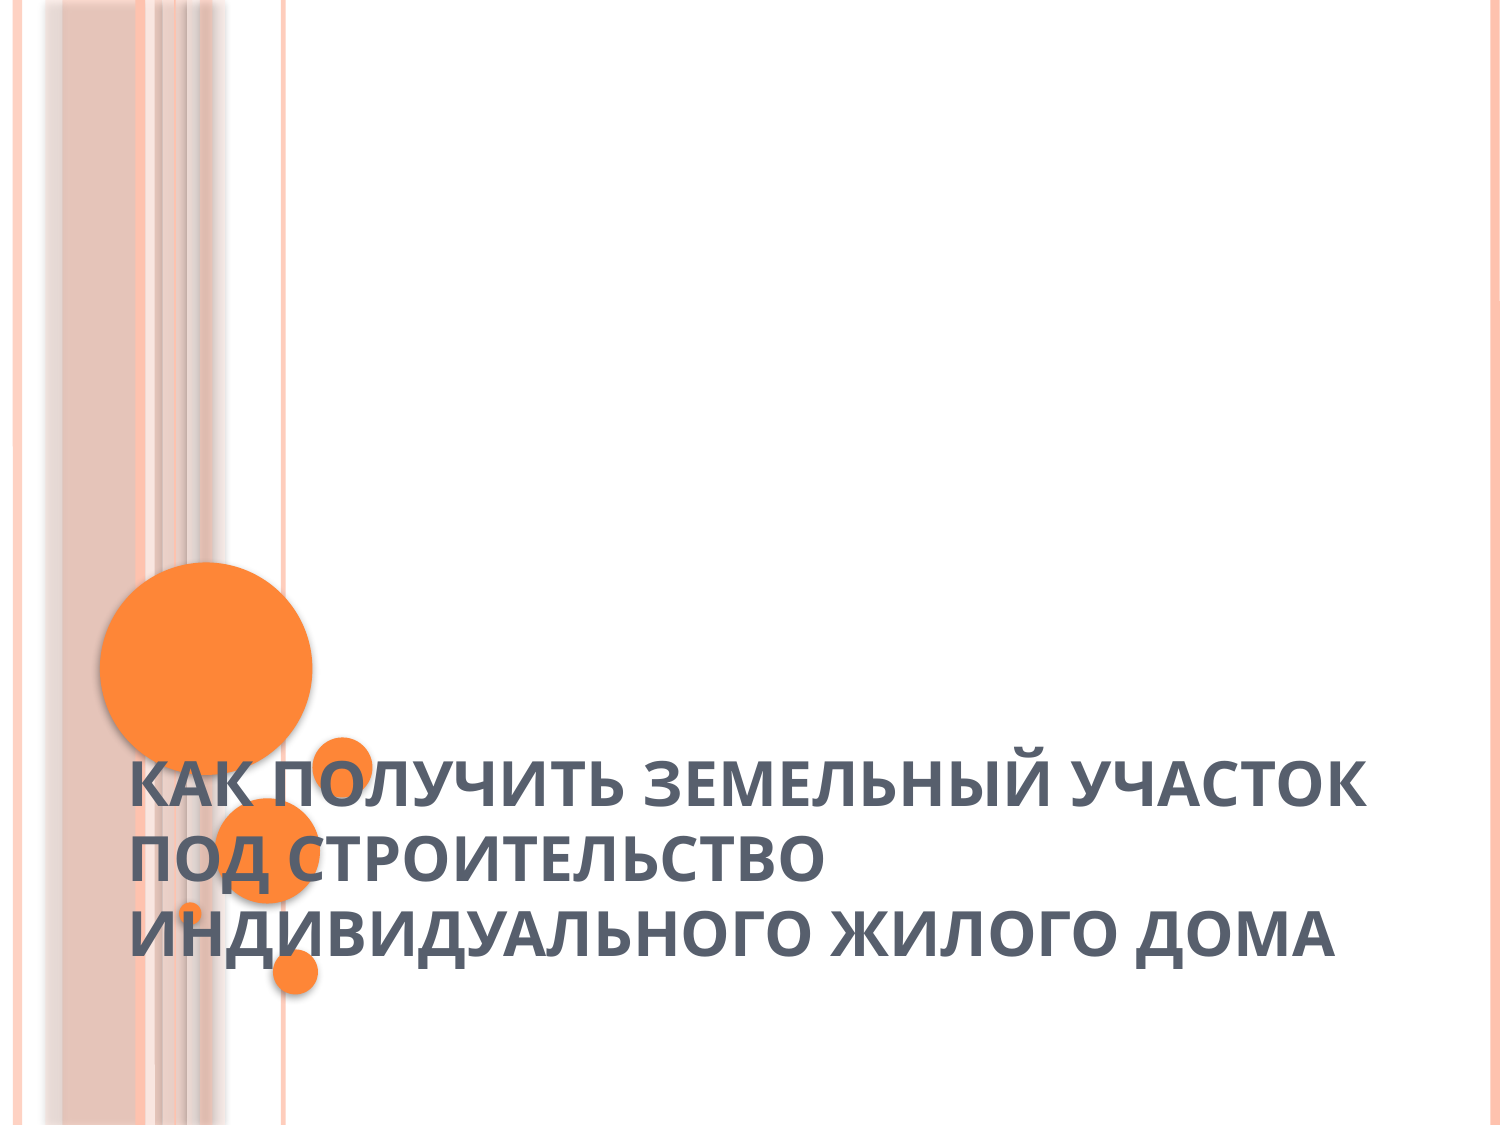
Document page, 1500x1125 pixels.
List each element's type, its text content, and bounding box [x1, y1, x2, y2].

title Как получить земельный участок под строительство индивидуального жилого дома [112, 78, 1388, 976]
